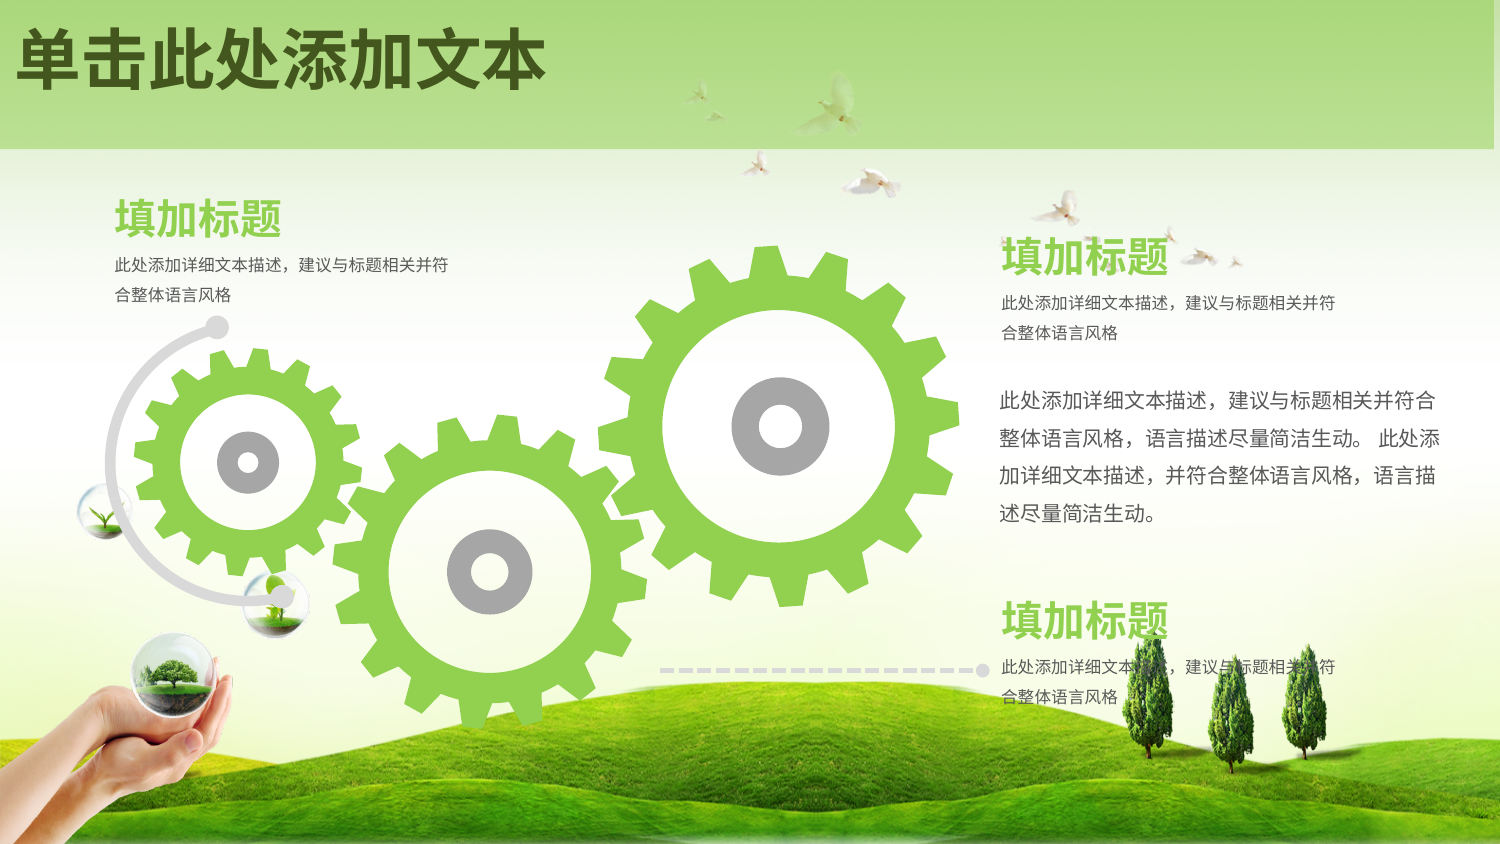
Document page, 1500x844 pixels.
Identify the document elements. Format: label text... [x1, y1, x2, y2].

text_box [731, 377, 830, 476]
text_box 填加标题 [102, 186, 295, 238]
text_box 此处添加详细文本描述，建议与标题相关并符合整体语言风格，语言描述尽量简洁生动。 此处添加详细文本描述，并符合整体语言风格，语言描述尽量简洁生动。 [987, 369, 1468, 569]
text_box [106, 315, 295, 625]
text_box [447, 529, 533, 615]
text_box [299, 360, 363, 556]
picture [0, 0, 1500, 844]
text_box 此处添加详细文本描述，建议与标题相关并符合整体语言风格 [101, 238, 468, 312]
text_box [597, 245, 960, 608]
text_box [332, 414, 648, 729]
text_box [0, 0, 1496, 151]
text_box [985, 222, 1352, 348]
text_box 单击此处添加文本 [0, 10, 744, 106]
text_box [985, 586, 1352, 712]
